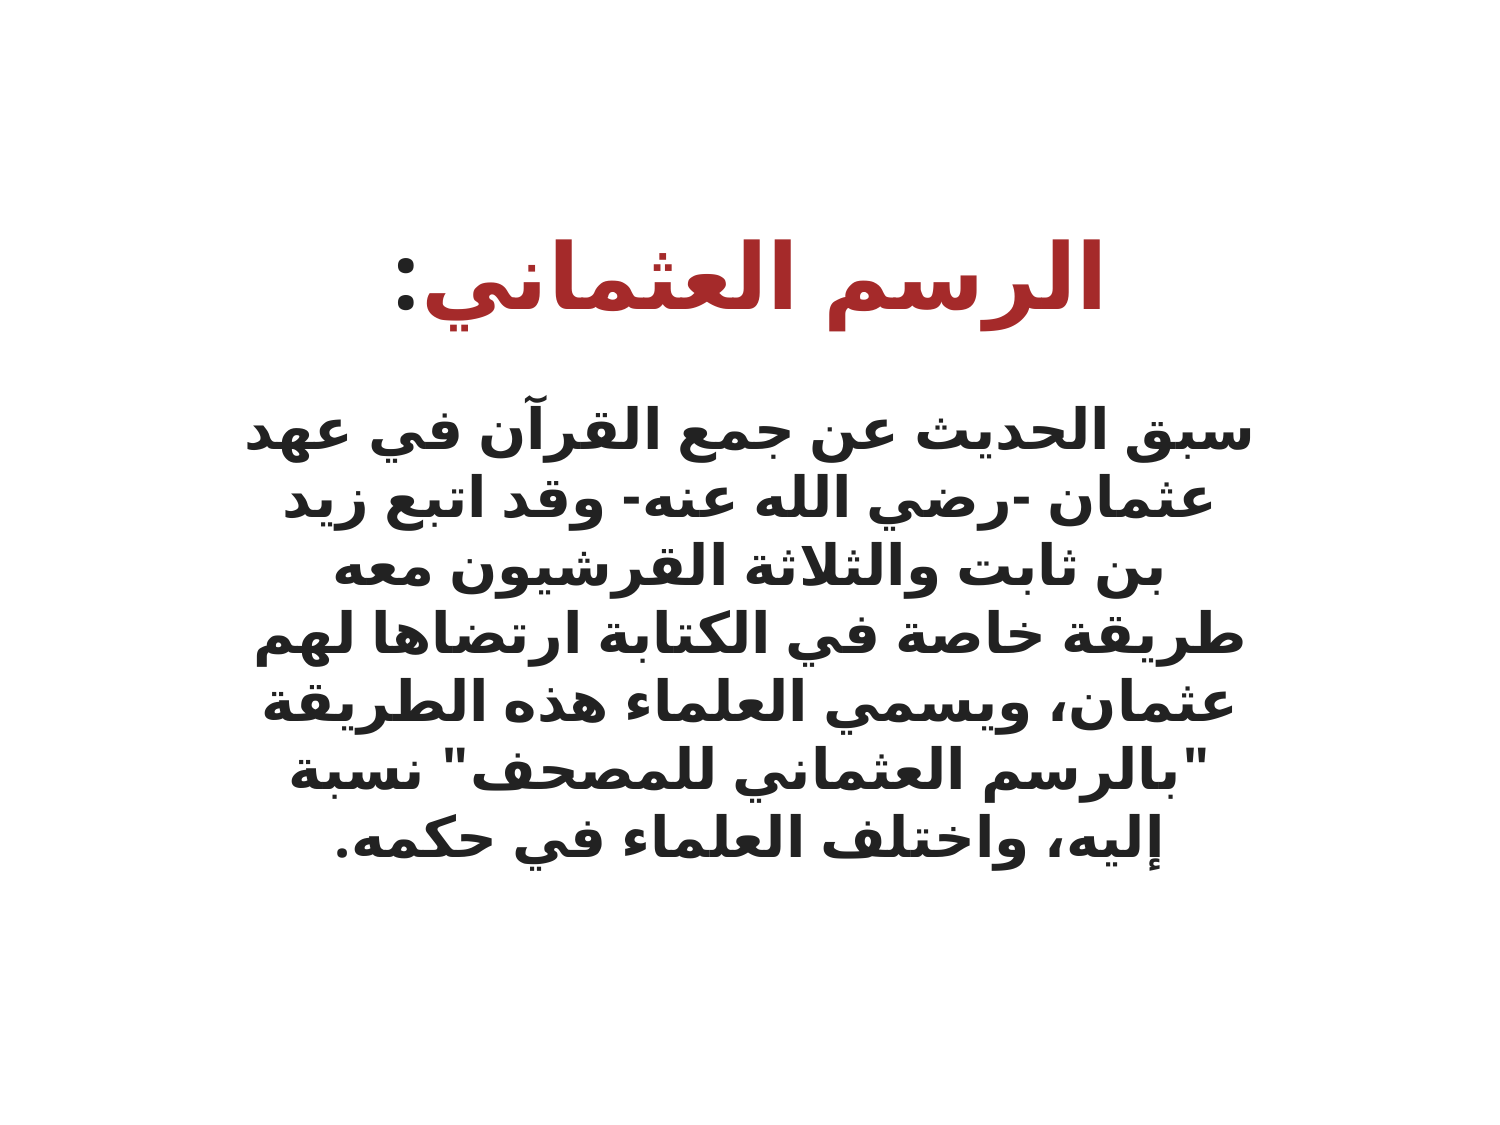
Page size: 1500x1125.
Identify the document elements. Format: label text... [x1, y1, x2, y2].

title الرسم العثماني: [112, 149, 1388, 398]
subtitle سبق الحديث عن جمع القرآن في عهد عثمان -رضي الله عنه- وقد اتبع زيد بن ثابت والثلاثة القرشيون معه طريقة خاصة في الكتابة ارتضاها لهم عثمان، ويسمي العلماء هذه الطريقة "بالرسم العثماني للمصحف" نسبة إليه، واختلف العلماء في حكمه. [225, 385, 1275, 925]
